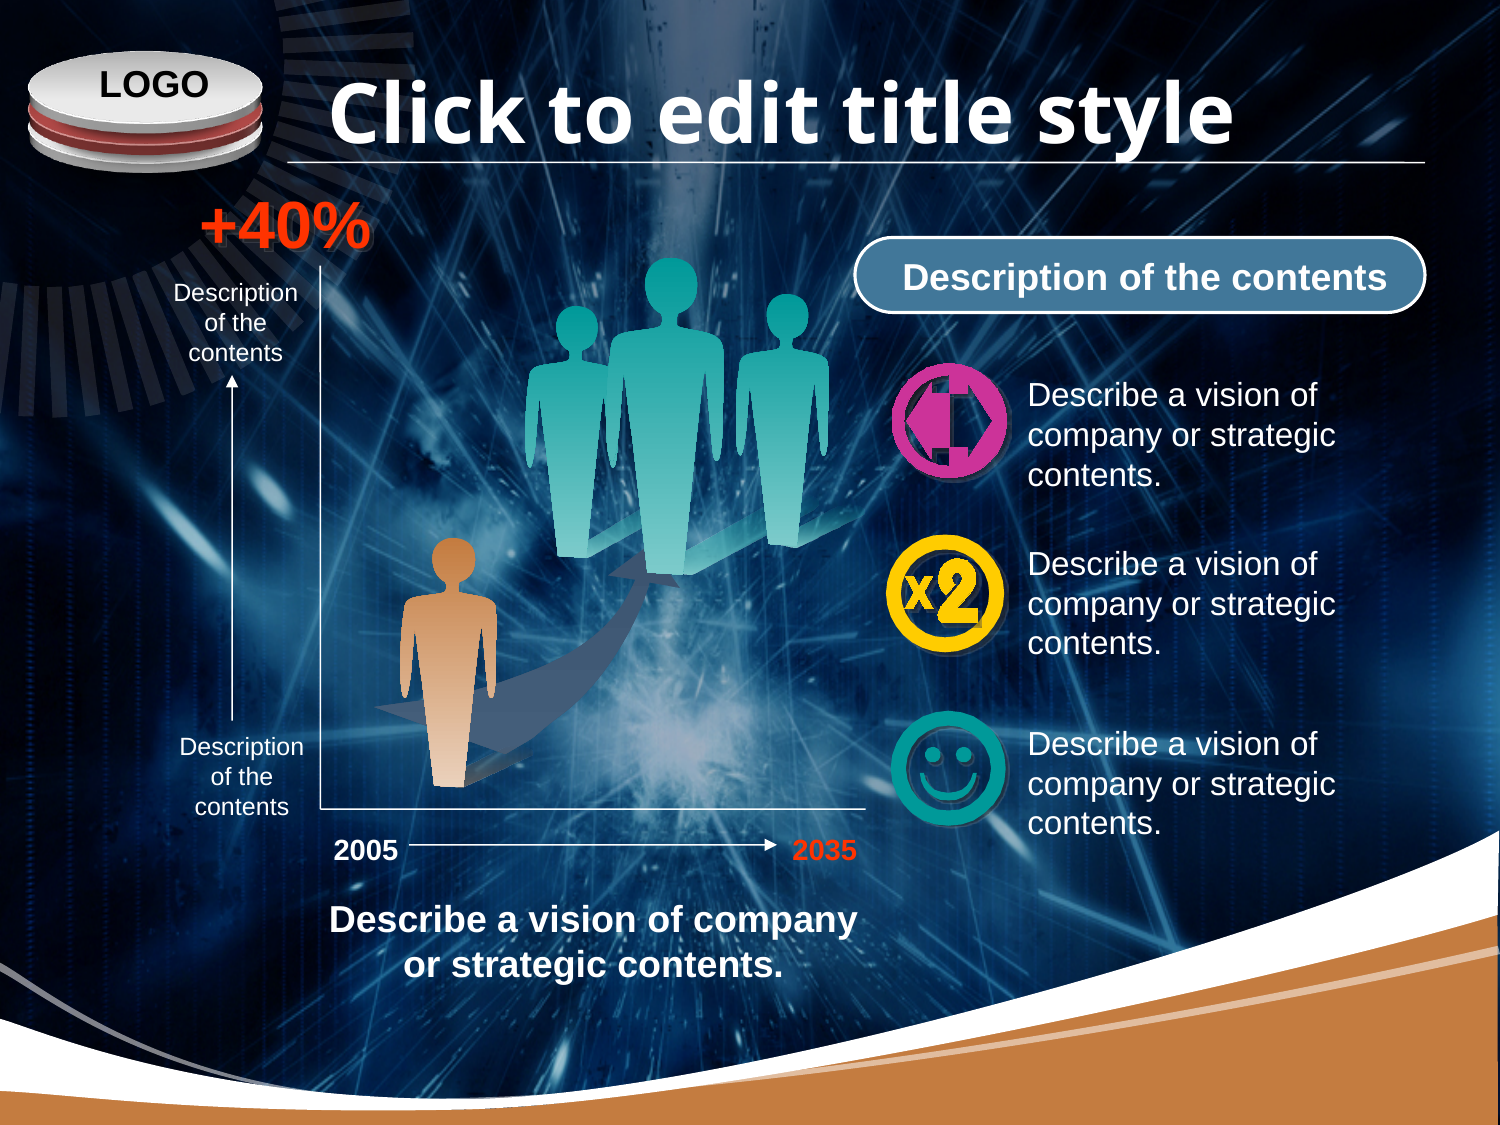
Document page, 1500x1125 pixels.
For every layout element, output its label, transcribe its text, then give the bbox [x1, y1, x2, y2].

text_box [409, 838, 778, 852]
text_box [890, 710, 1006, 826]
text_box Description of the contents [145, 268, 326, 374]
text_box Description of the contents [860, 237, 1426, 313]
text_box +40% [162, 174, 409, 270]
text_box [399, 537, 538, 789]
text_box [652, 583, 680, 588]
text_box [887, 535, 1003, 651]
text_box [891, 362, 1007, 479]
text_box Describe a vision of company or strategic contents. [299, 887, 888, 993]
text_box [374, 704, 394, 715]
text_box Describe a vision of company or strategic contents. [1012, 366, 1475, 501]
text_box [541, 583, 650, 731]
picture [0, 0, 1500, 1098]
title Click to edit title style [312, 37, 1425, 183]
text_box Describe a vision of company or strategic contents. [1012, 534, 1475, 670]
picture [0, 972, 234, 1080]
text_box [225, 375, 239, 721]
text_box Description of the contents [151, 723, 333, 828]
text_box [0, 962, 299, 1089]
text_box Describe a vision of company or strategic contents. [1012, 714, 1475, 849]
text_box 2005 [315, 823, 417, 874]
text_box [524, 256, 870, 576]
text_box 2035 [774, 823, 875, 874]
